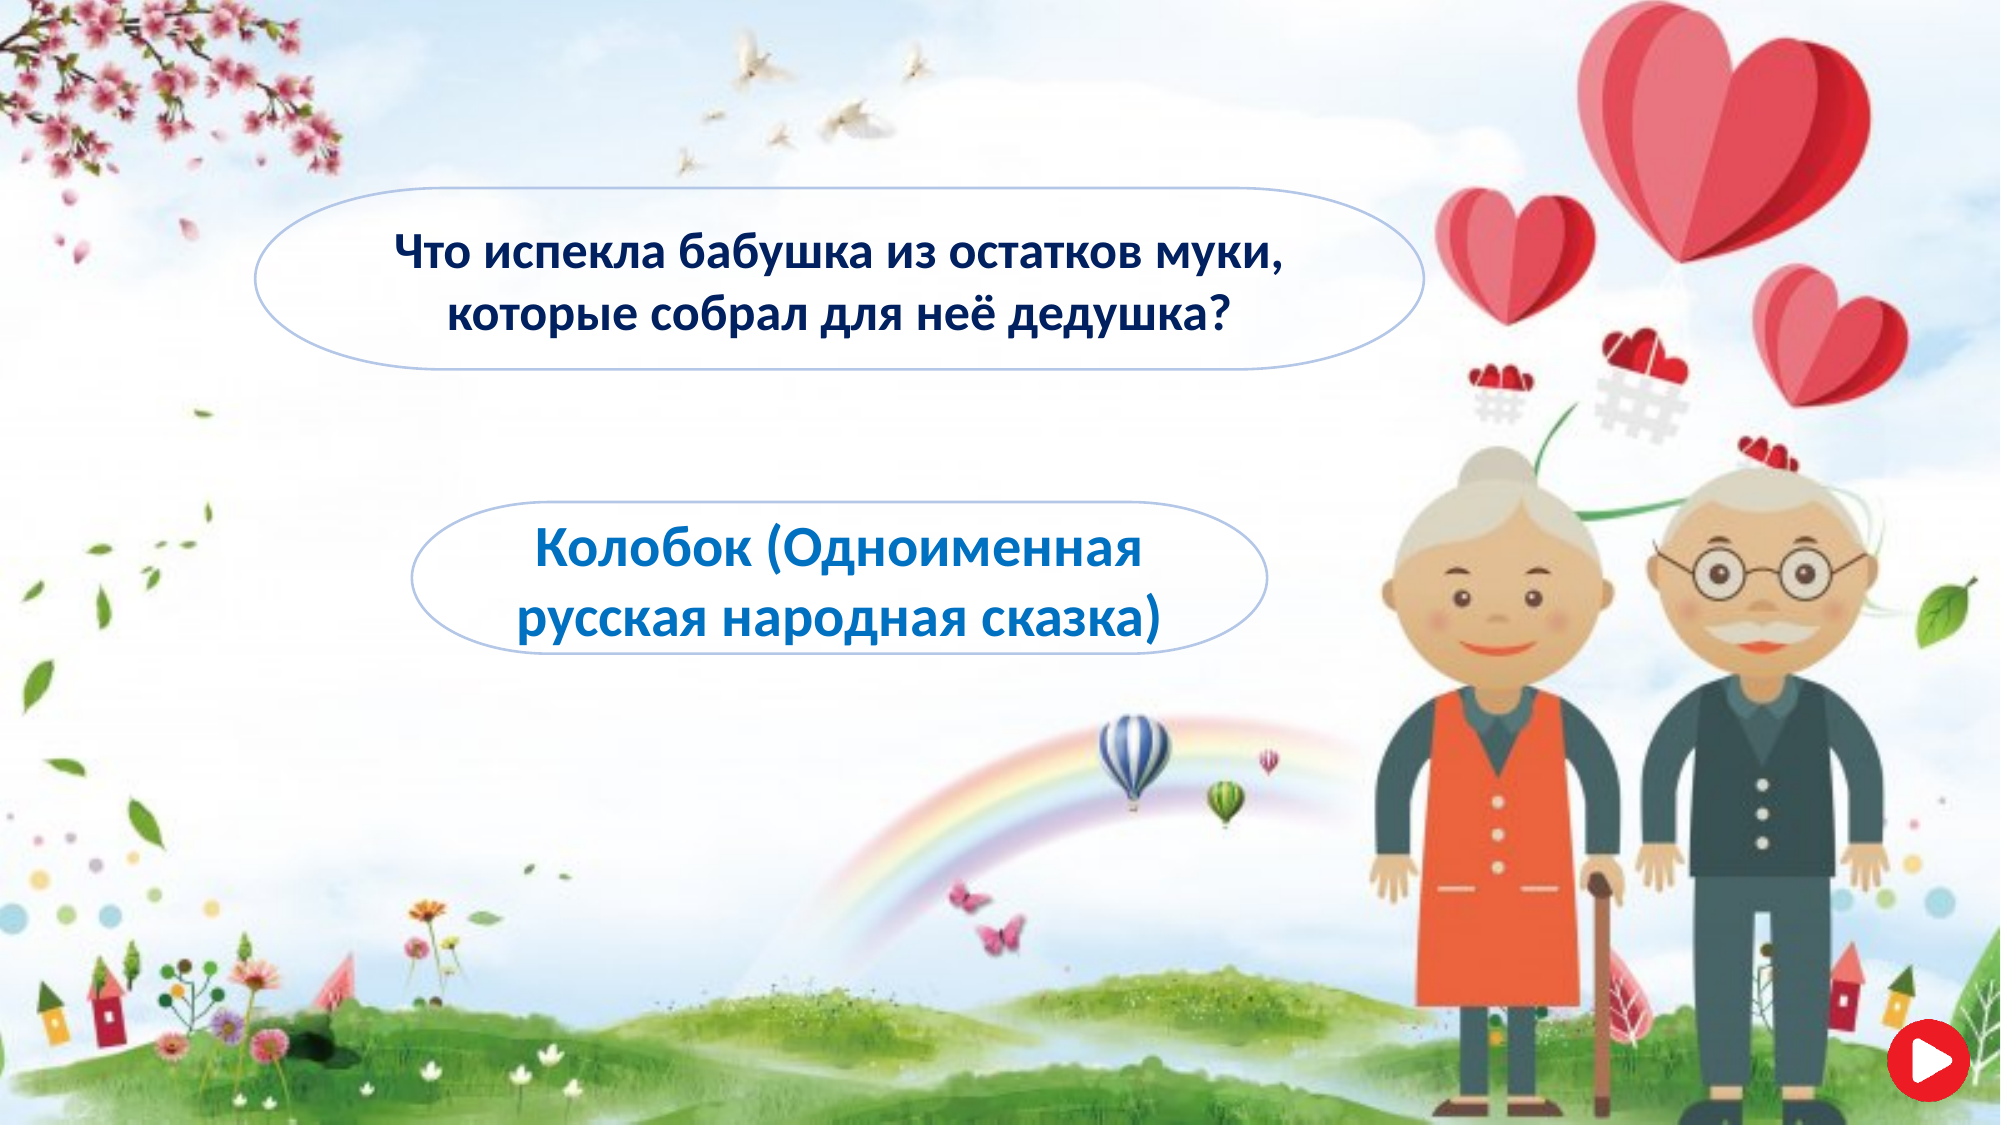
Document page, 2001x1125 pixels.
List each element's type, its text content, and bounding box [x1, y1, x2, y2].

text_box Колобок (Одноименная русская народная сказка) [410, 500, 1269, 655]
text_box Что испекла бабушка из остатков муки, которые собрал для неё дедушка? [254, 186, 1425, 371]
picture [0, 0, 2001, 1125]
